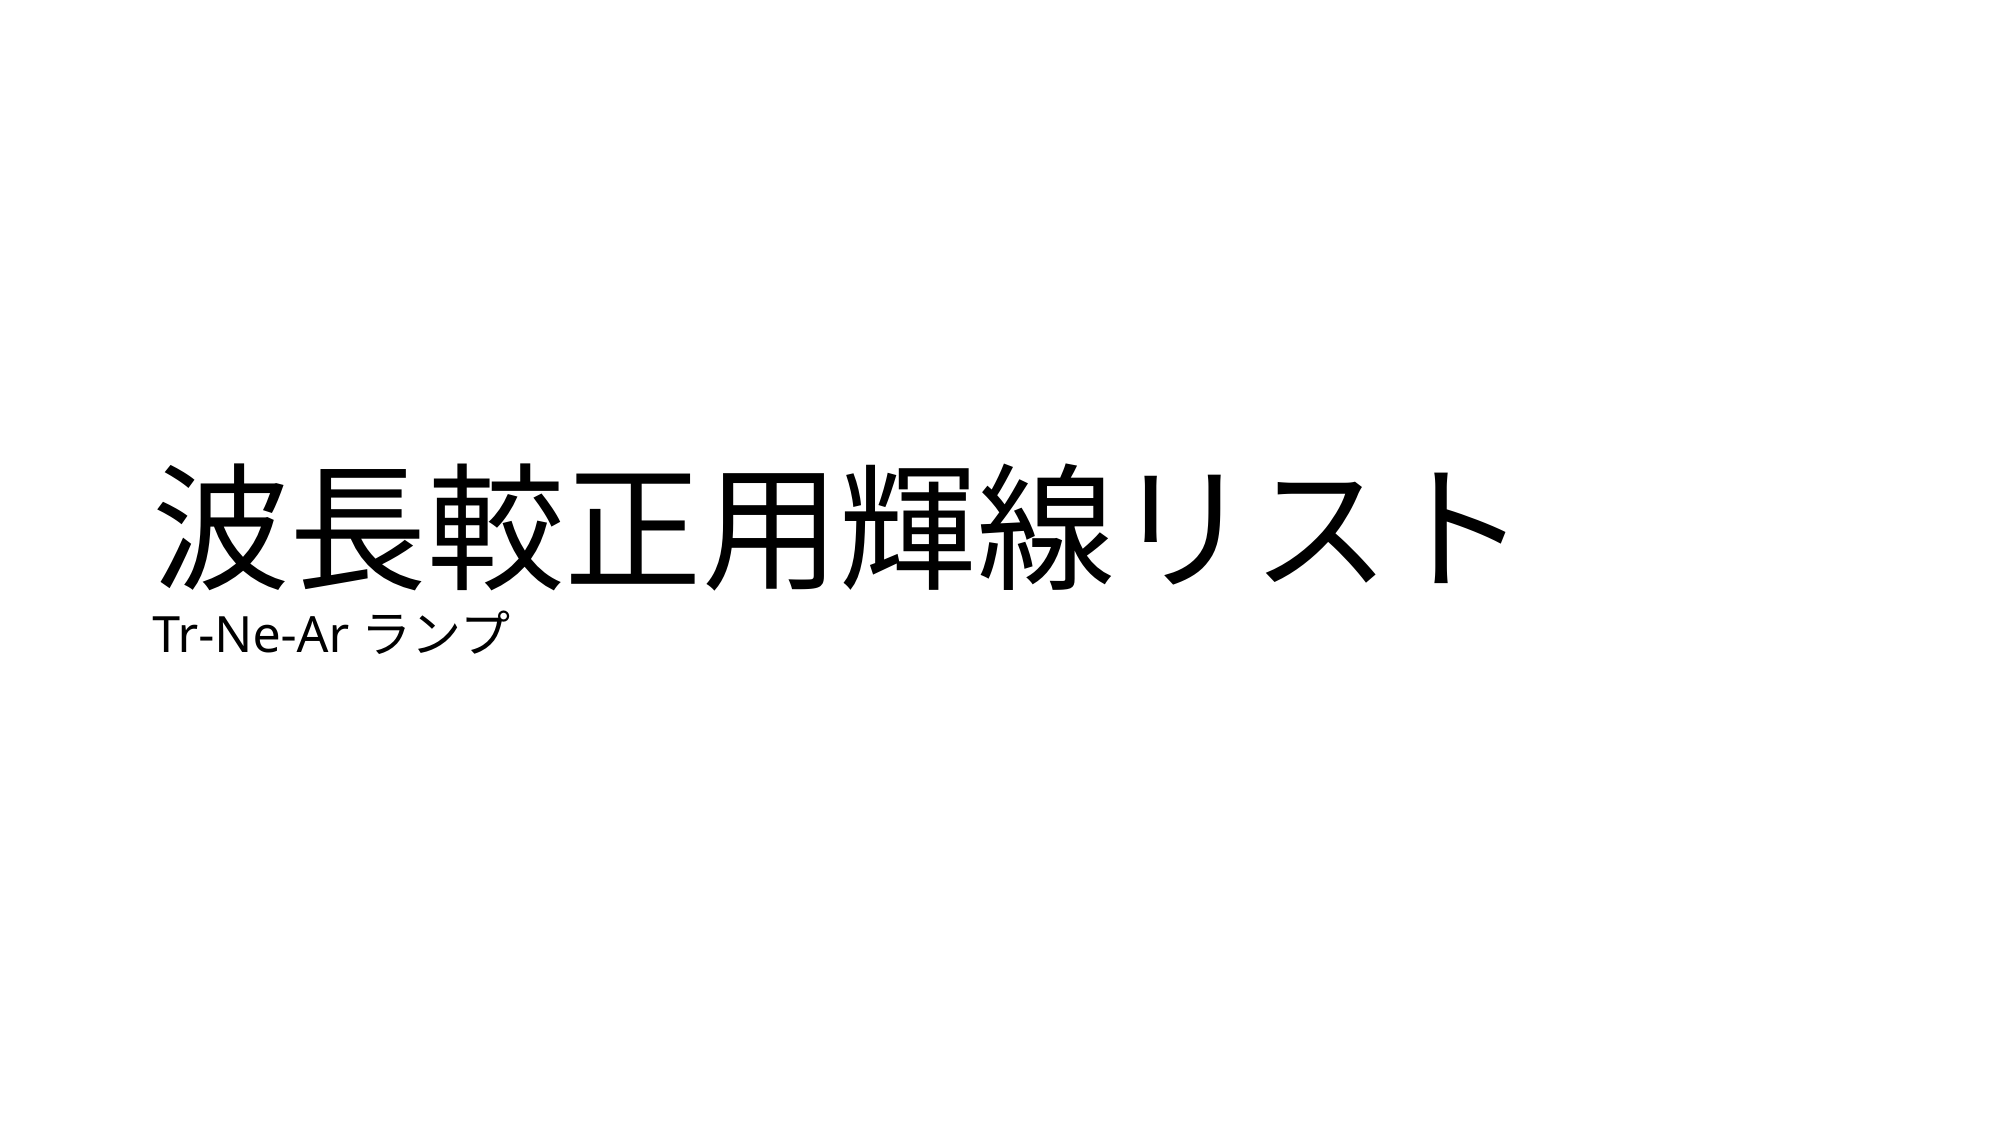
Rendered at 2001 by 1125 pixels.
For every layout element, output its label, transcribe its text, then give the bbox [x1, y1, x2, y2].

title 波長較正用輝線リスト Tr-Ne-Arランプ [137, 362, 1863, 763]
